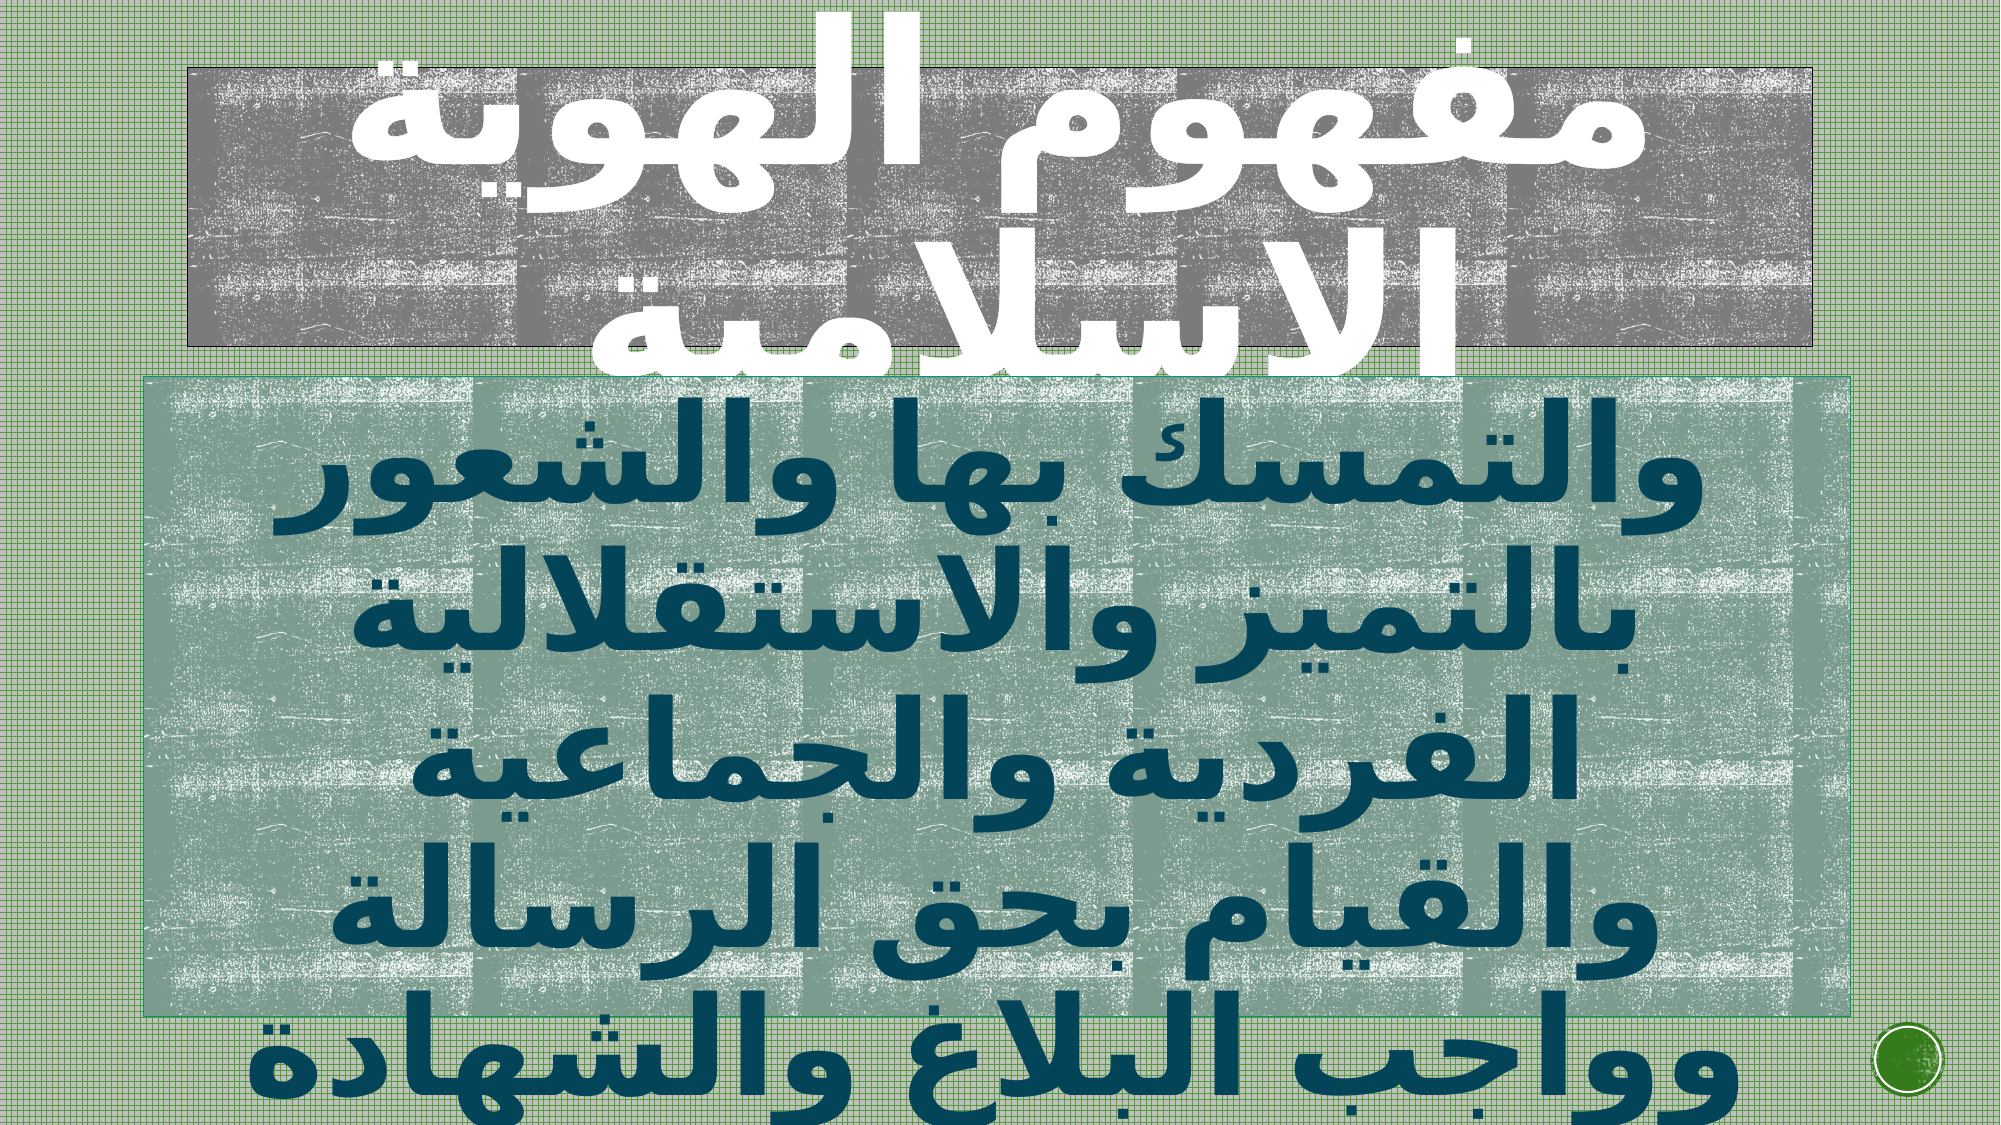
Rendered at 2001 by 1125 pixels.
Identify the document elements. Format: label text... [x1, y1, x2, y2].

list والتمسك بها والشعور بالتميز والاستقلالية الفردية والجماعية والقيام بحق الرسالة وواجب البلاغ والشهادة على الناس « [143, 376, 1851, 1017]
title مفهوم الهوية الإسلامية [187, 67, 1813, 347]
